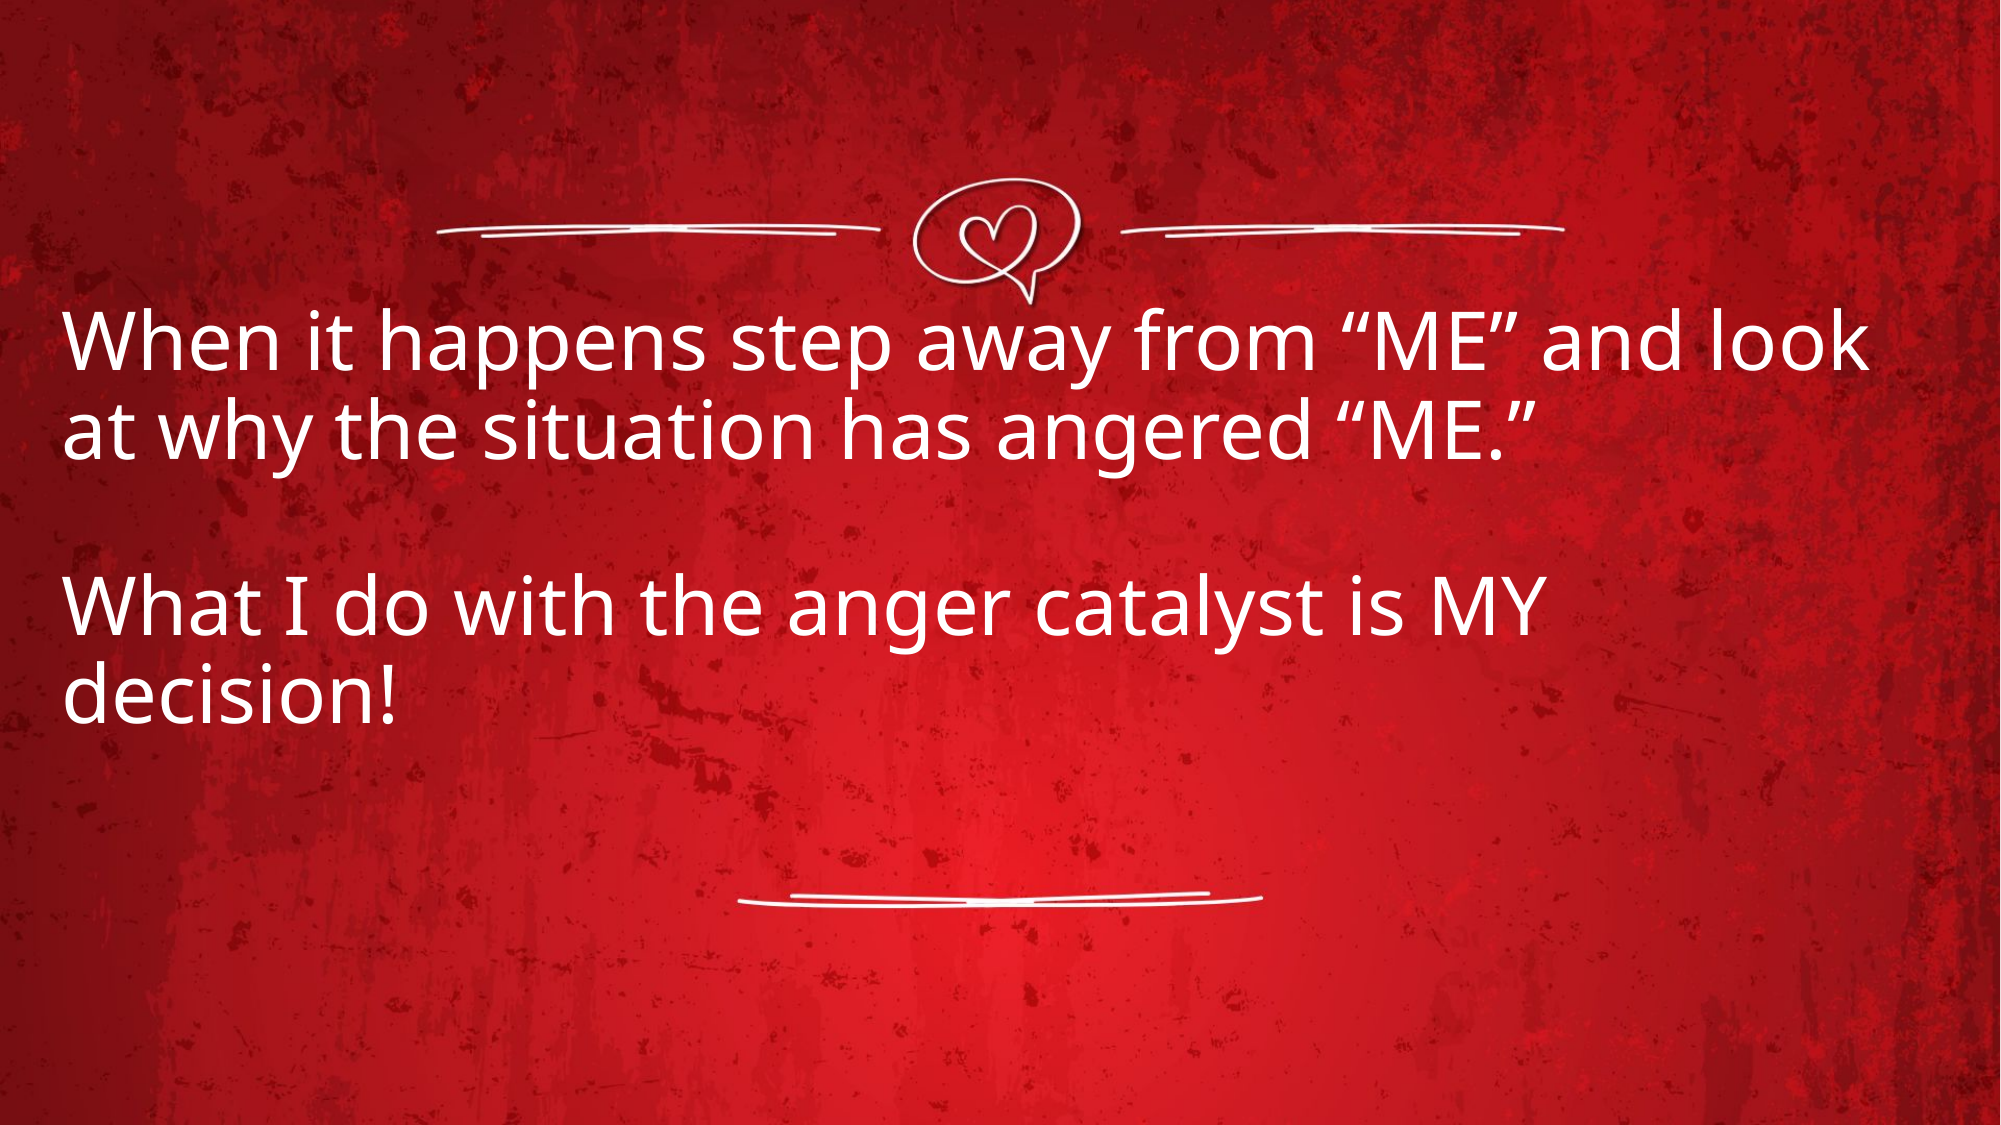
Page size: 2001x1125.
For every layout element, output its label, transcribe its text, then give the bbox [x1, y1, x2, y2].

picture [0, 0, 2001, 1125]
title When it happens step away from “ME” and look at why the situation has angered “ME.” What I do with the anger catalyst is MY decision! [46, 289, 1903, 749]
